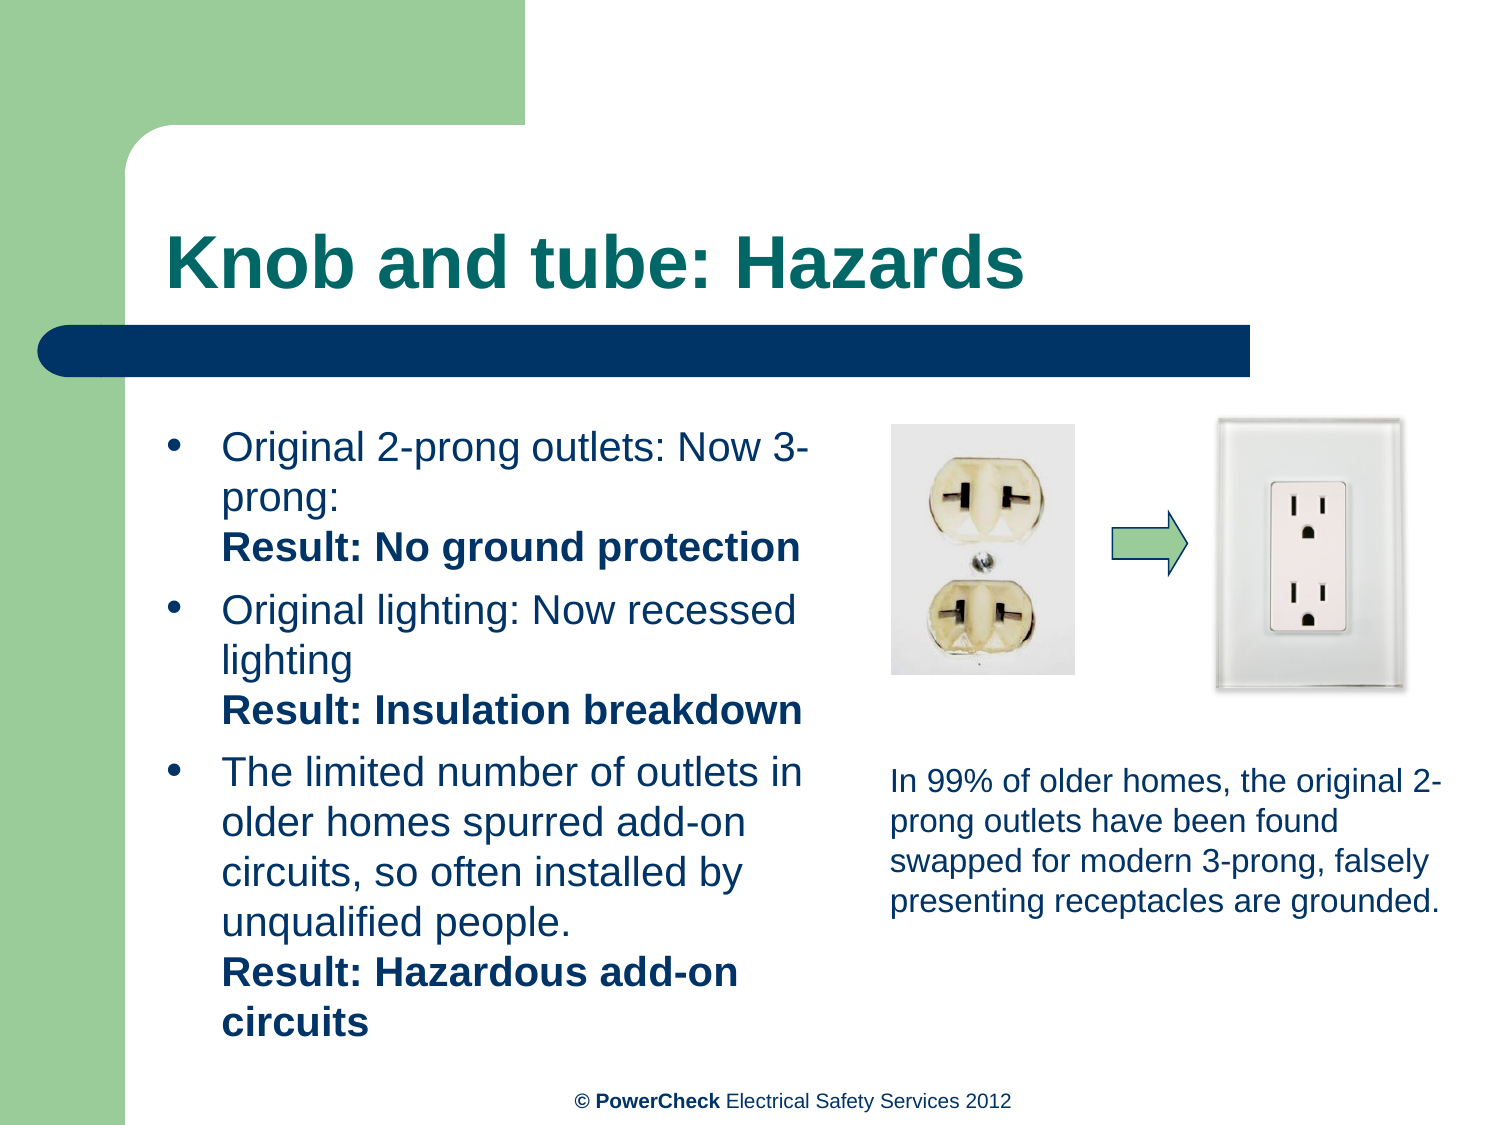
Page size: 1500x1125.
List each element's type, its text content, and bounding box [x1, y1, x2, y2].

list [890, 424, 1076, 675]
text_box In 99% of older homes, the original 2-prong outlets have been found swapped for modern 3-prong, falsely presenting receptacles are grounded. [874, 751, 1475, 927]
text_box [1112, 512, 1172, 575]
list Original 2-prong outlets: Now 3-prong: Result: No ground protection Original lighting: Now recessed lighting Result: Insulation breakdown The limited number of outlets in older homes spurred add-on circuits, so often installed by unqualified people. Result: Hazardous add-on circuits [150, 412, 904, 1088]
title Knob and tube: Hazards [150, 125, 1463, 313]
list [1177, 386, 1437, 725]
footer © PowerCheck Electrical Safety Services 2012 [469, 1079, 1117, 1121]
